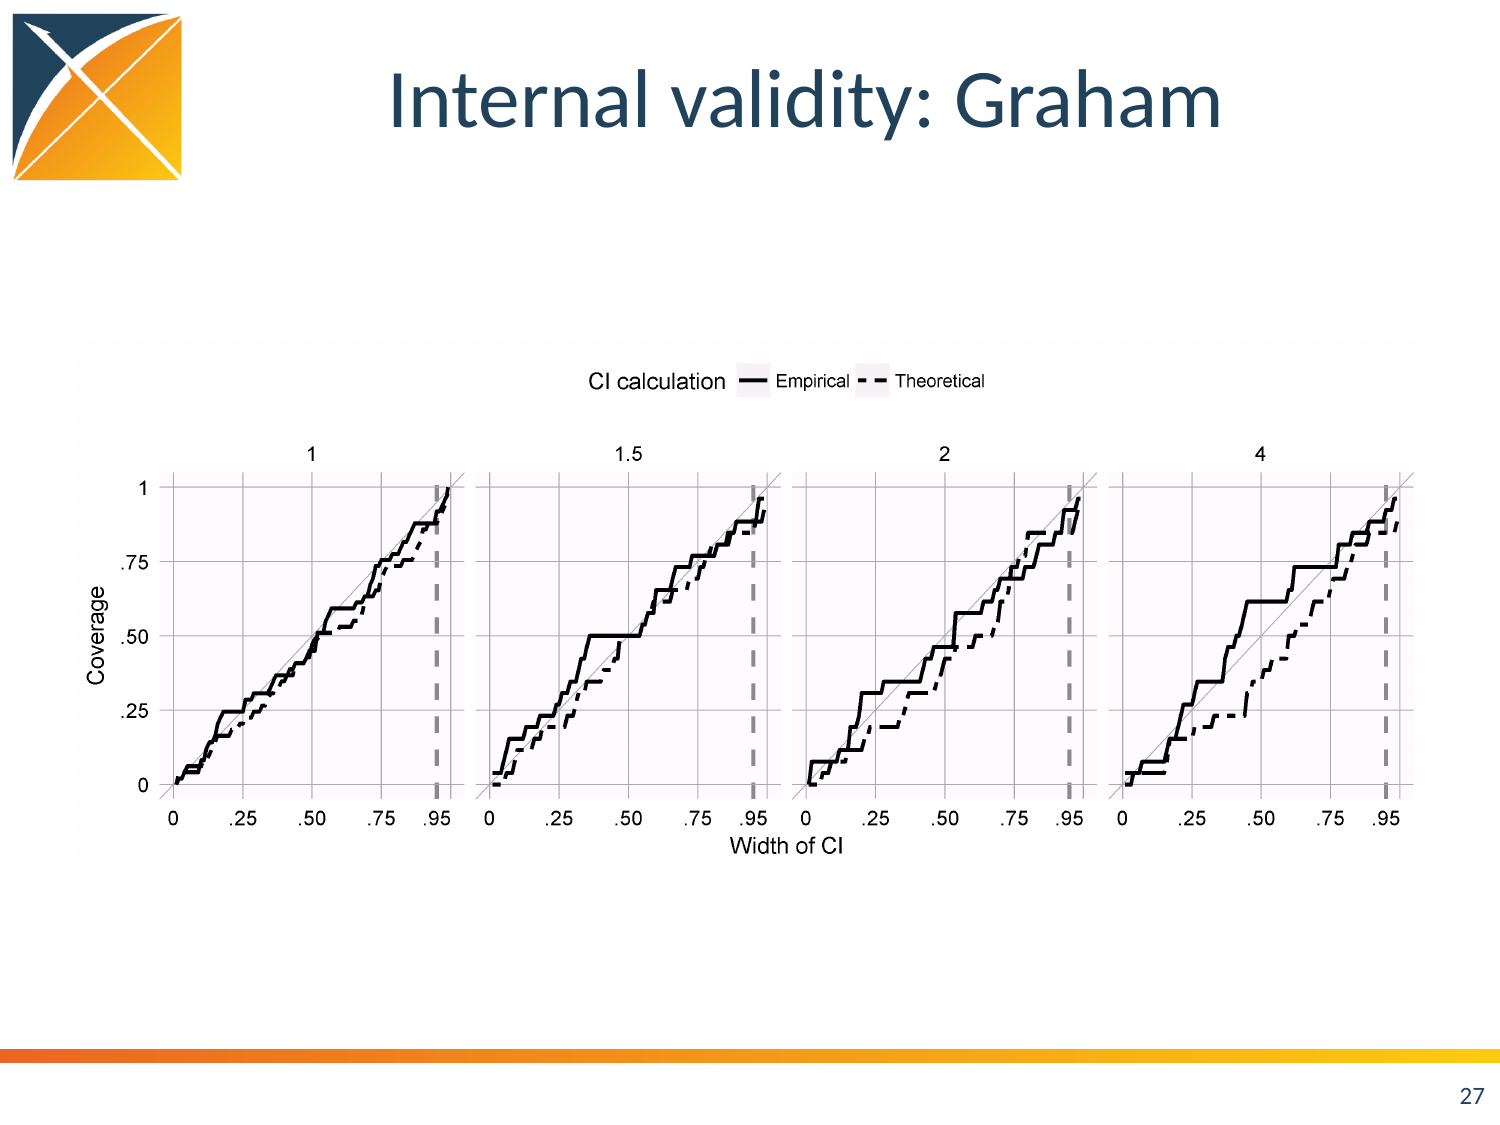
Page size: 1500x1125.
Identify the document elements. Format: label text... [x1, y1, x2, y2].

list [74, 339, 1426, 866]
title Internal validity: Graham [187, 24, 1425, 163]
slide_number 27 [1149, 1065, 1500, 1125]
picture [0, 0, 206, 200]
